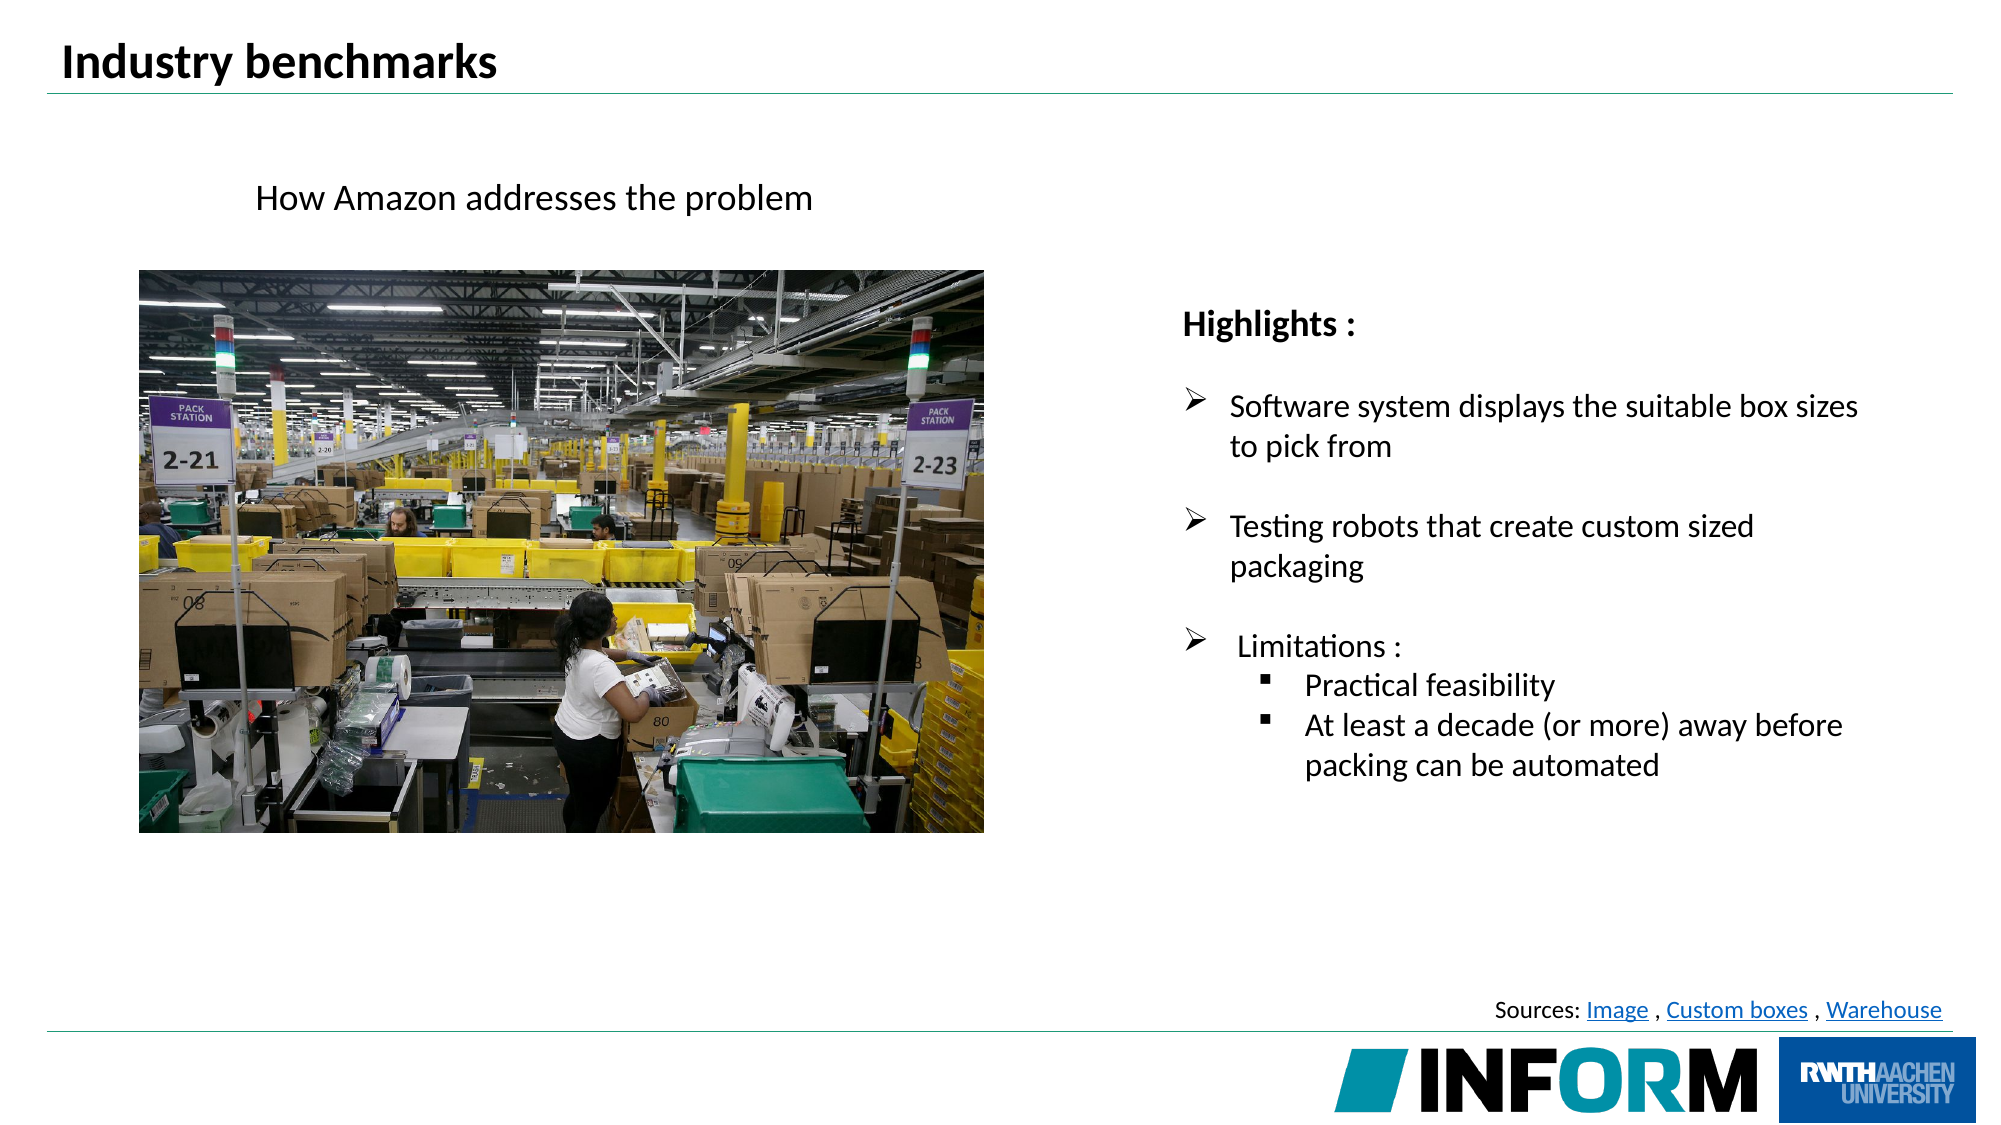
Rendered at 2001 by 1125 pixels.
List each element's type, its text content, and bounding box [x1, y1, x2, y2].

text_box How Amazon addresses the problem [240, 165, 882, 226]
text_box Sources: Image , Custom boxes , Warehouse [1480, 985, 2000, 1031]
text_box Industry benchmarks [46, 21, 781, 93]
text_box Highlights : Software system displays the suitable box sizes to pick from Testing robots that create custom sized packaging Limitations : Practical feasibility At least a decade (or more) away before packing can be automated [1168, 291, 1878, 831]
picture [139, 270, 984, 833]
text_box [1334, 1037, 1976, 1123]
